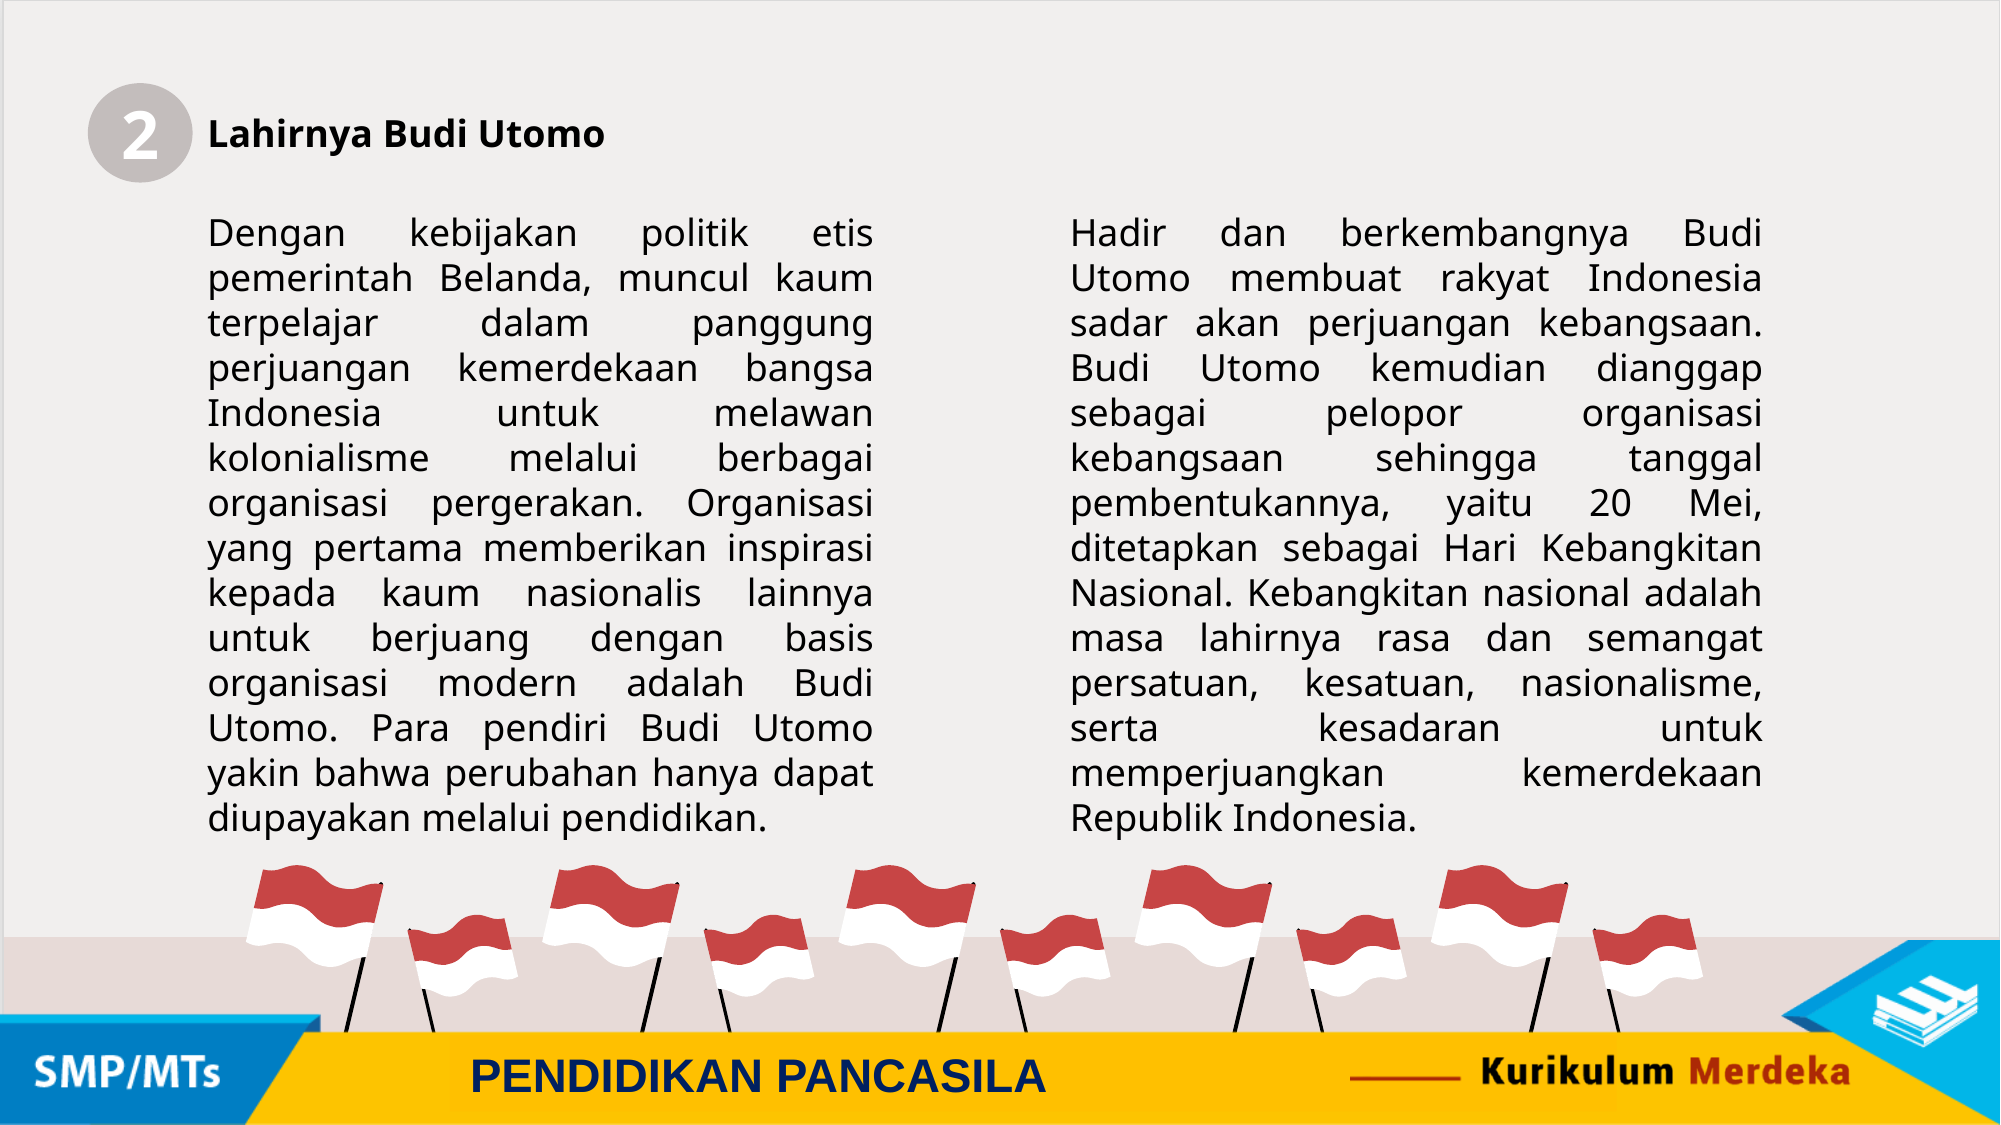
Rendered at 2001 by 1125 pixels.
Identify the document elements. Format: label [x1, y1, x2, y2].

text_box [0, 940, 2000, 1125]
text_box [1430, 865, 1569, 940]
text_box [999, 914, 1111, 940]
text_box [542, 865, 680, 940]
text_box [1296, 914, 1407, 940]
text_box [703, 914, 815, 940]
text_box [245, 865, 384, 940]
text_box [1592, 914, 1704, 940]
text_box [407, 914, 519, 940]
text_box [838, 865, 977, 940]
picture [0, 0, 2000, 940]
text_box [1134, 865, 1273, 940]
